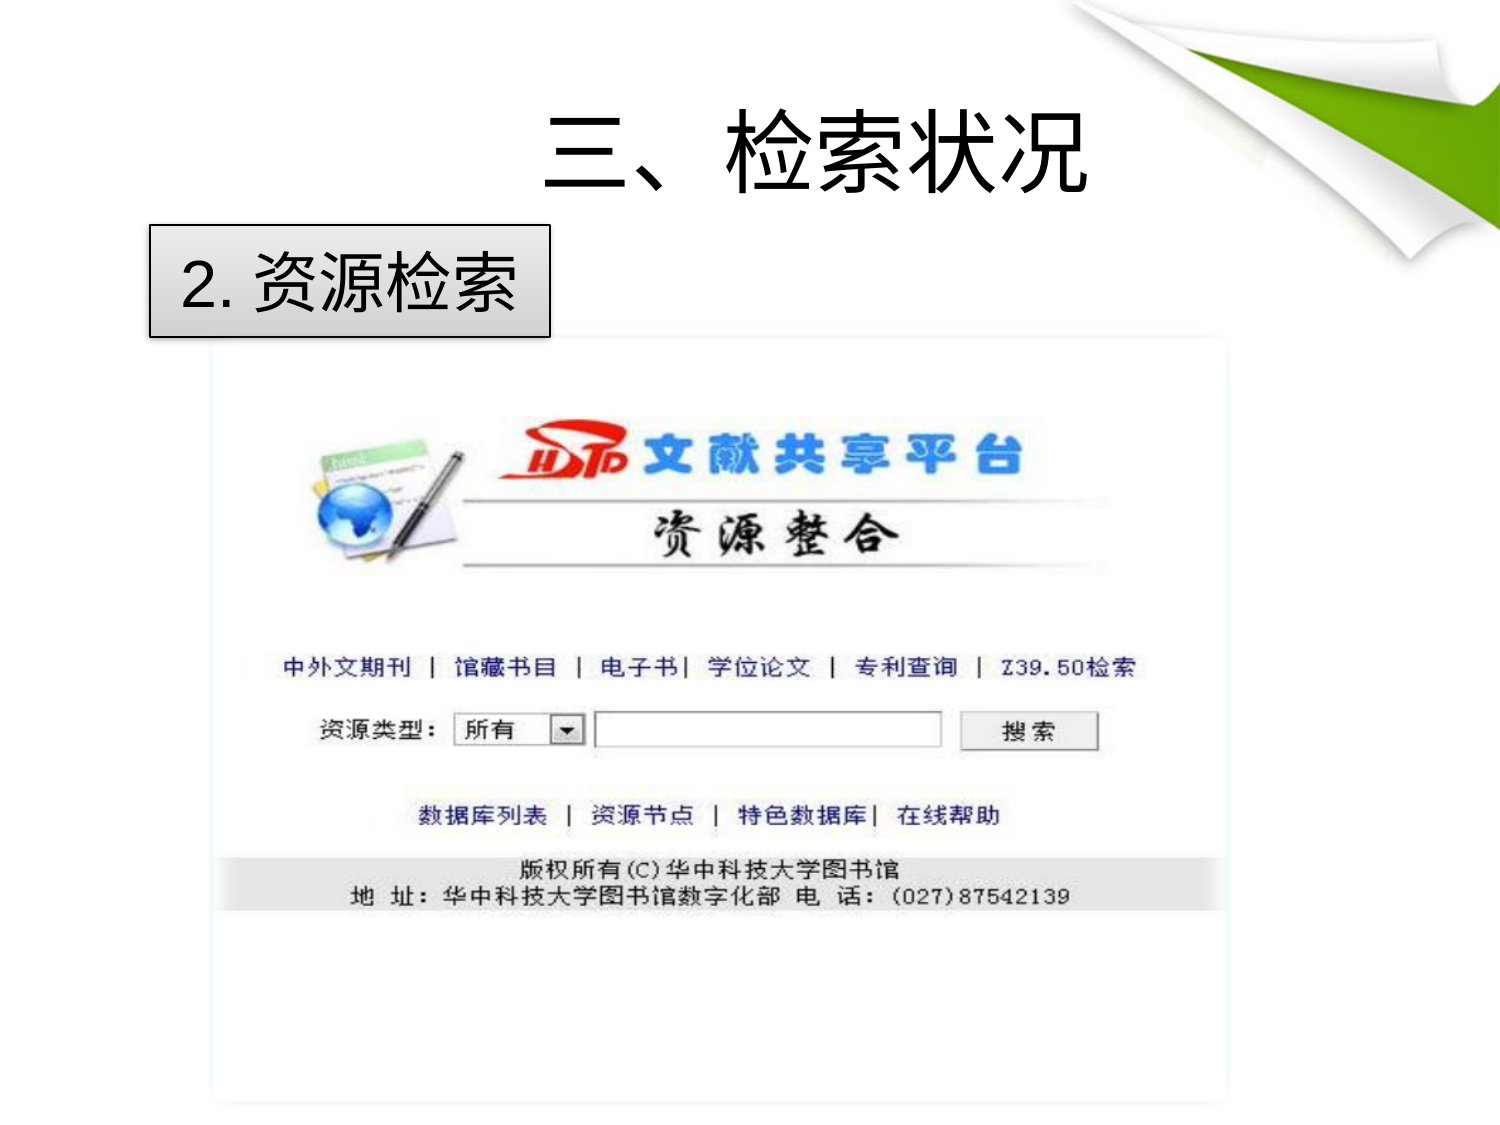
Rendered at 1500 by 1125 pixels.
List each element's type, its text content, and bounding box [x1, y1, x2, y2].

text_box 2.资源检索 [149, 224, 551, 338]
picture [0, 0, 1500, 1125]
text_box 三、检索状况 [524, 87, 1113, 213]
